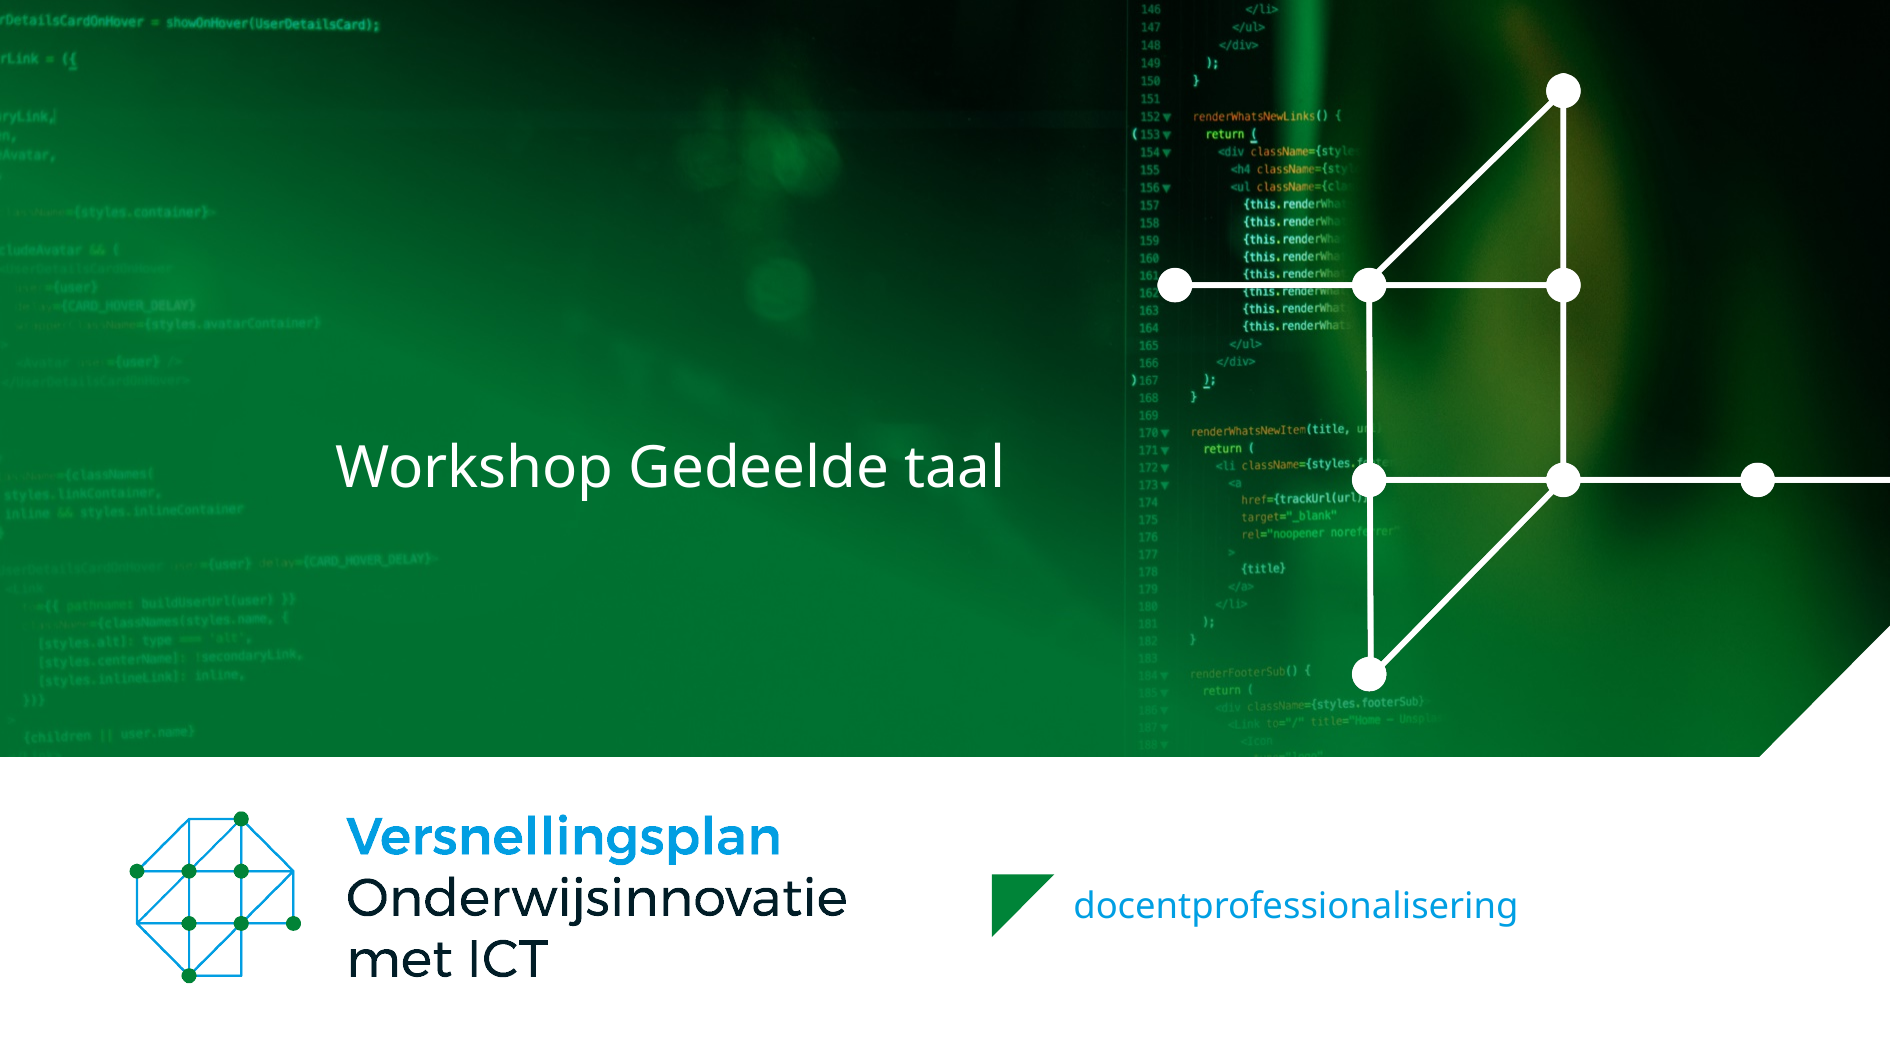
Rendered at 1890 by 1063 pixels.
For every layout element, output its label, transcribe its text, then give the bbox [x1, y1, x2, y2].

picture [0, 0, 1890, 990]
title Workshop Gedeelde taal [335, 428, 1096, 673]
